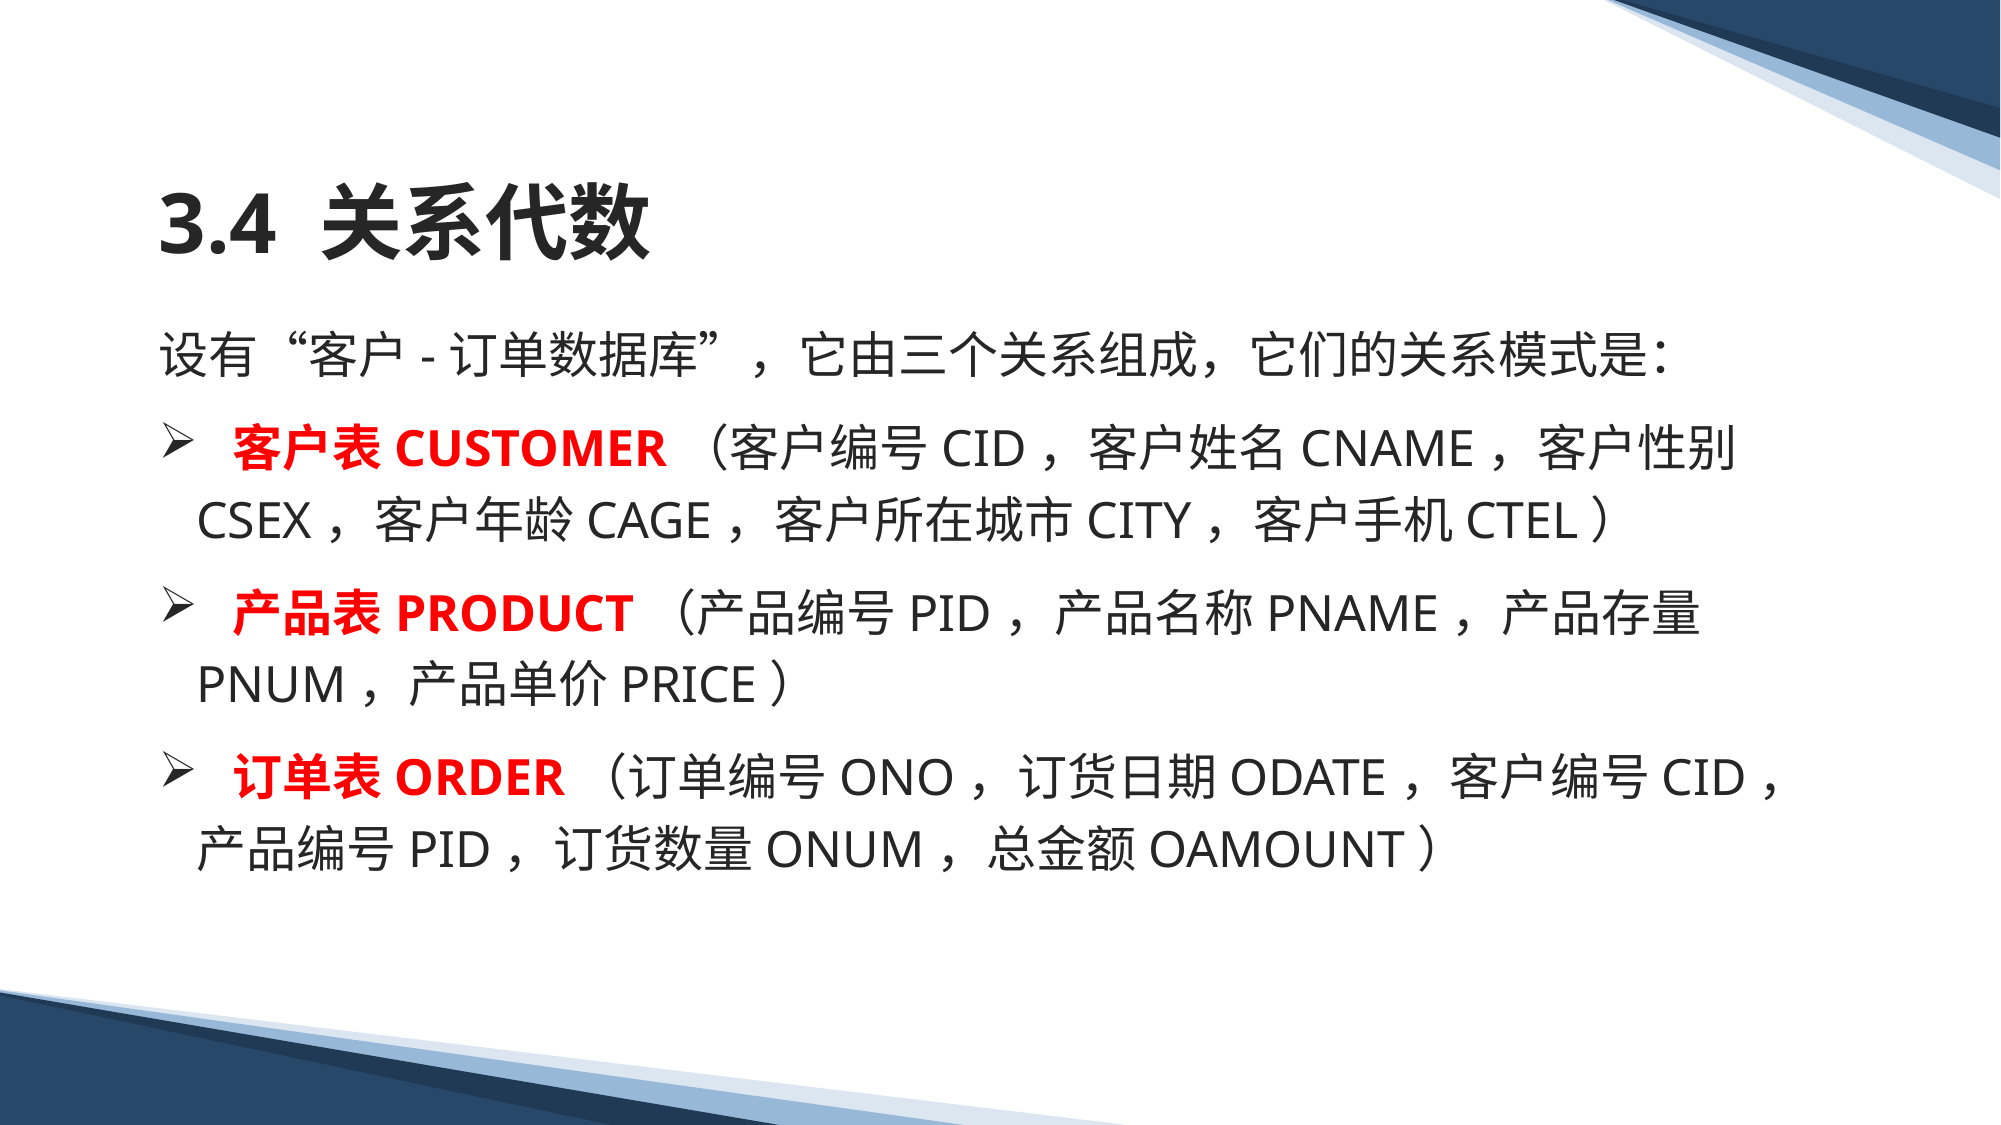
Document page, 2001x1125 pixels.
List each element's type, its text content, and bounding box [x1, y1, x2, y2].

title 3.4 关系代数 [143, 54, 1857, 280]
list 设有“客户-订单数据库”，它由三个关系组成，它们的关系模式是： 客户表CUSTOMER（客户编号CID，客户姓名CNAME，客户性别CSEX，客户年龄CAGE，客户所在城市CITY，客户手机CTEL） 产品表PRODUCT（产品编号PID，产品名称PNAME，产品存量PNUM，产品单价PRICE） 订单表ORDER（订单编号ONO，订货日期ODATE，客户编号CID，产品编号PID，订货数量ONUM，总金额OAMOUNT） [143, 303, 1857, 1013]
